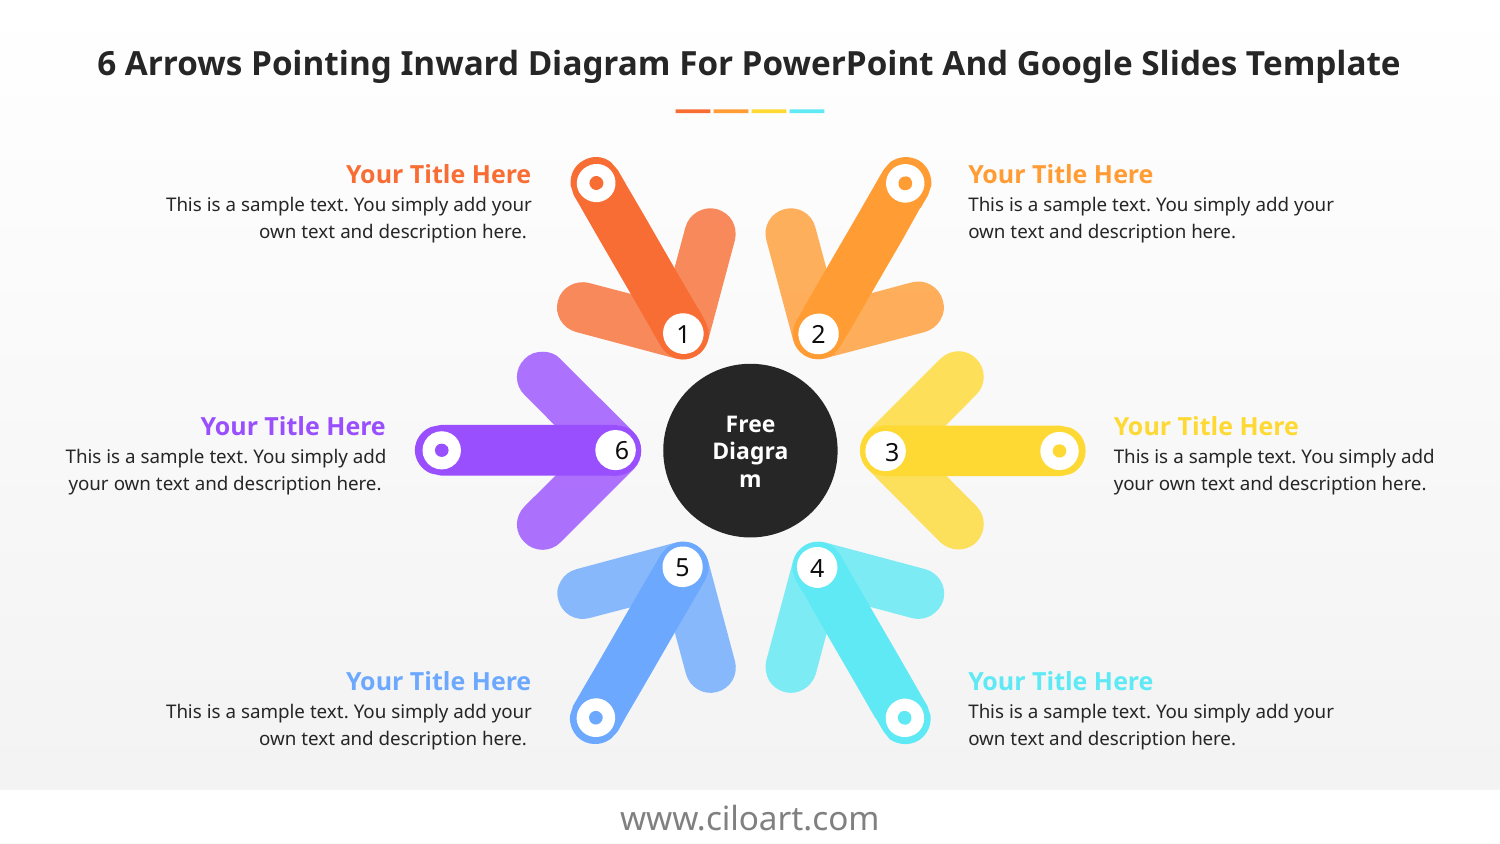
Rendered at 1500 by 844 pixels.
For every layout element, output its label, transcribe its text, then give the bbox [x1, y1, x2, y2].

text_box Your Title Here This is a sample text. You simply add your own text and description here. [135, 152, 532, 243]
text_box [762, 155, 946, 363]
text_box Your Title Here This is a sample text. You simply add your own text and description here. [968, 659, 1365, 750]
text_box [553, 154, 737, 363]
text_box Your Title Here This is a sample text. You simply add your own text and description here. [968, 152, 1365, 243]
text_box Your Title Here This is a sample text. You simply add your own text and description here. [135, 659, 532, 750]
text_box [414, 351, 644, 553]
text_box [555, 538, 739, 747]
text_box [764, 538, 948, 747]
text_box Free Diagram [663, 363, 838, 538]
text_box Your Title Here This is a sample text. You simply add your own text and description here. [63, 404, 387, 495]
text_box Your Title Here This is a sample text. You simply add your own text and description here. [1113, 404, 1437, 495]
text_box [857, 348, 1086, 550]
title 6 Arrows Pointing Inward Diagram For PowerPoint And Google Slides Template [63, 21, 1437, 104]
